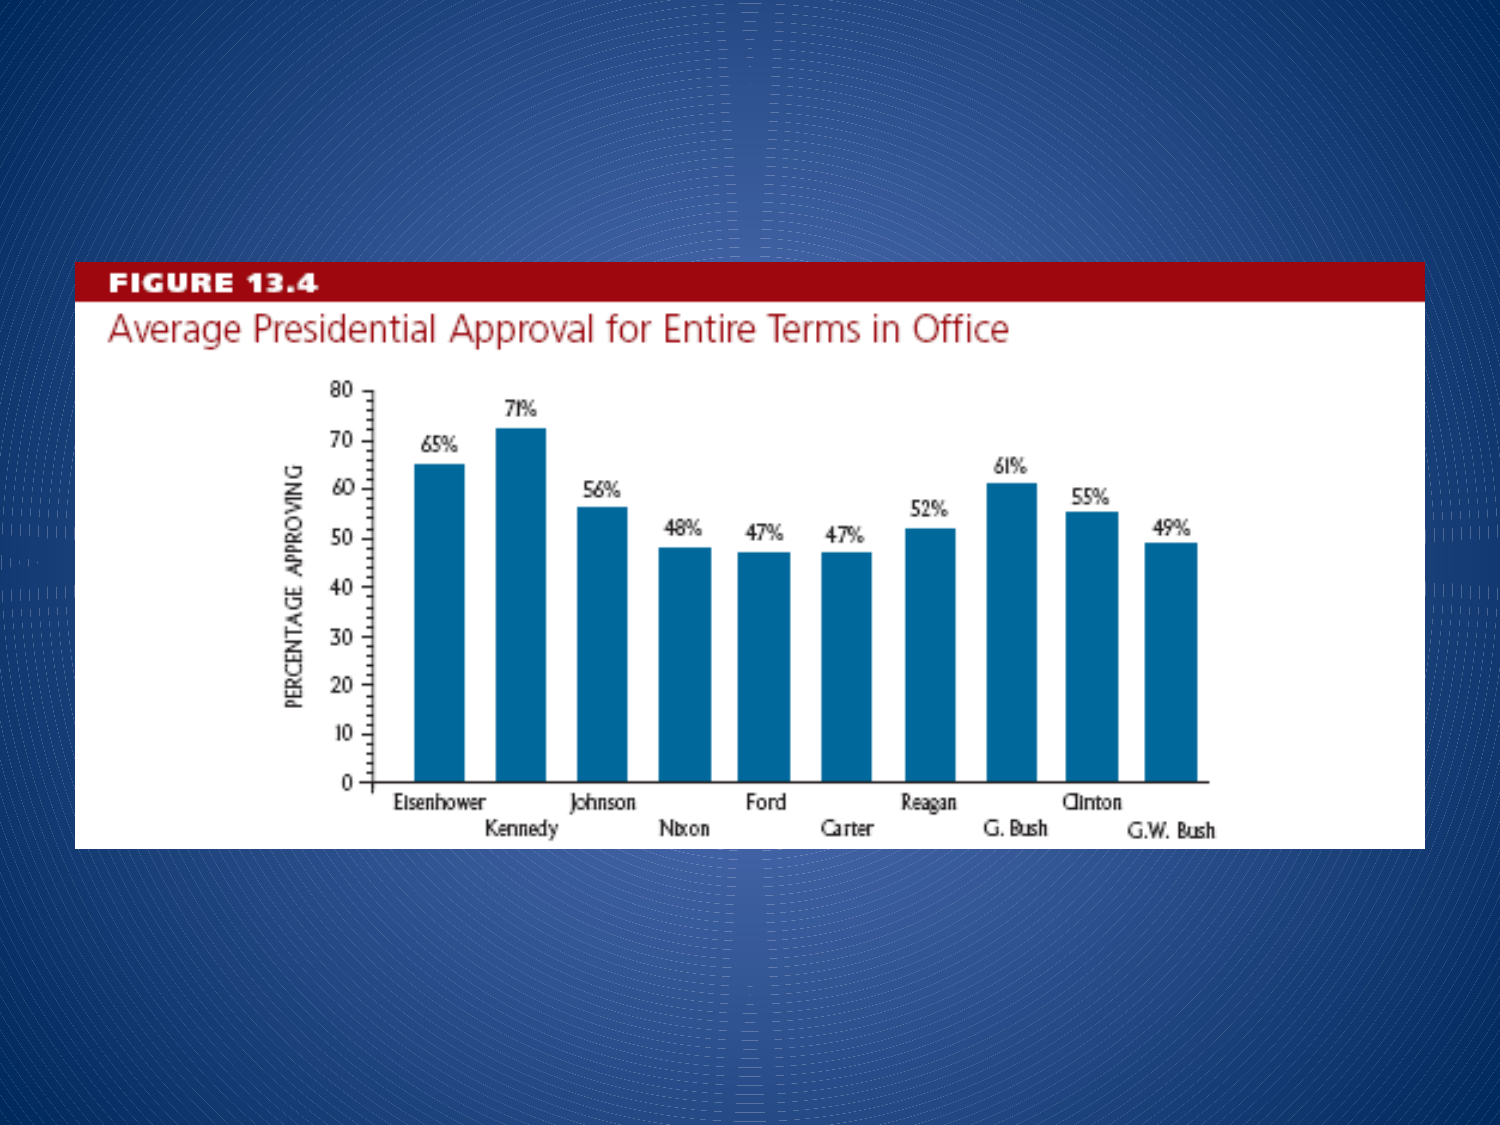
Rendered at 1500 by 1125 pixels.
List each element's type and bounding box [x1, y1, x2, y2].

list [74, 262, 1426, 849]
